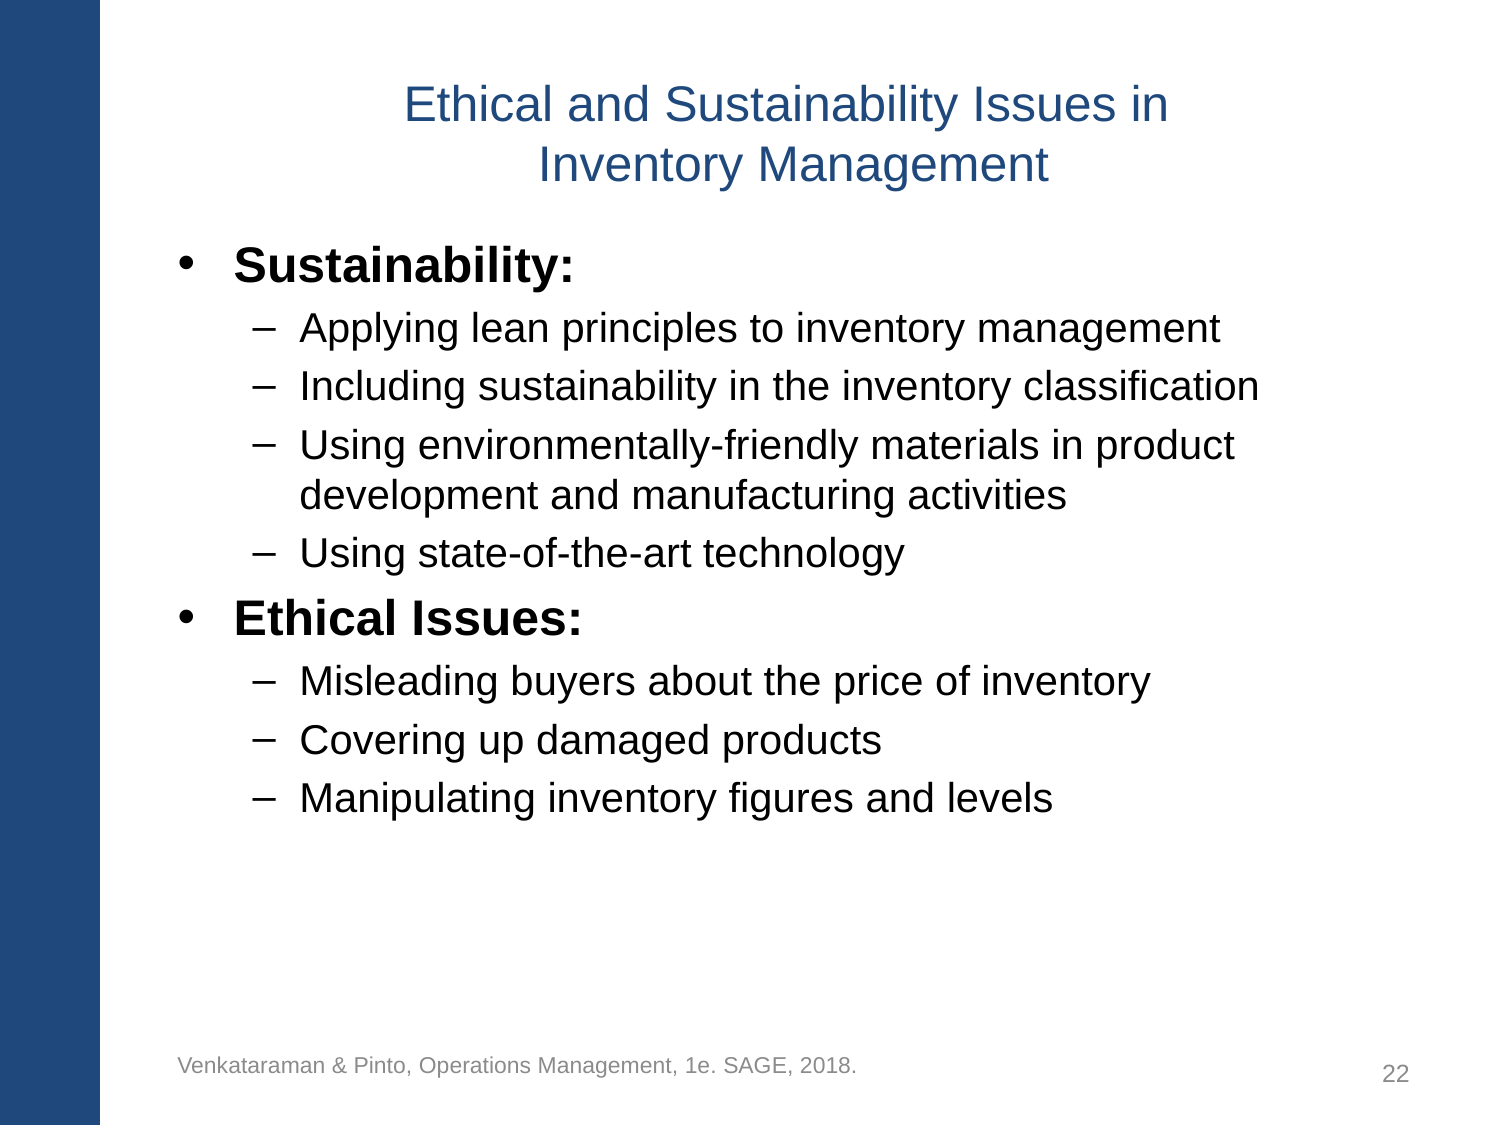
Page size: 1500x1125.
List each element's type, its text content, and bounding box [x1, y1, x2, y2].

title Ethical and Sustainability Issues in Inventory Management [162, 37, 1425, 224]
slide_number 22 [1350, 1042, 1425, 1103]
list Sustainability: Applying lean principles to inventory management Including sustainability in the inventory classification Using environmentally-friendly materials in product development and manufacturing activities Using state-of-the-art technology Ethical Issues: Misleading buyers about the price of inventory Covering up damaged products Manipulating inventory figures and levels [162, 224, 1425, 1025]
footer Venkataraman & Pinto, Operations Management, 1e. SAGE, 2018. [162, 1042, 1313, 1103]
